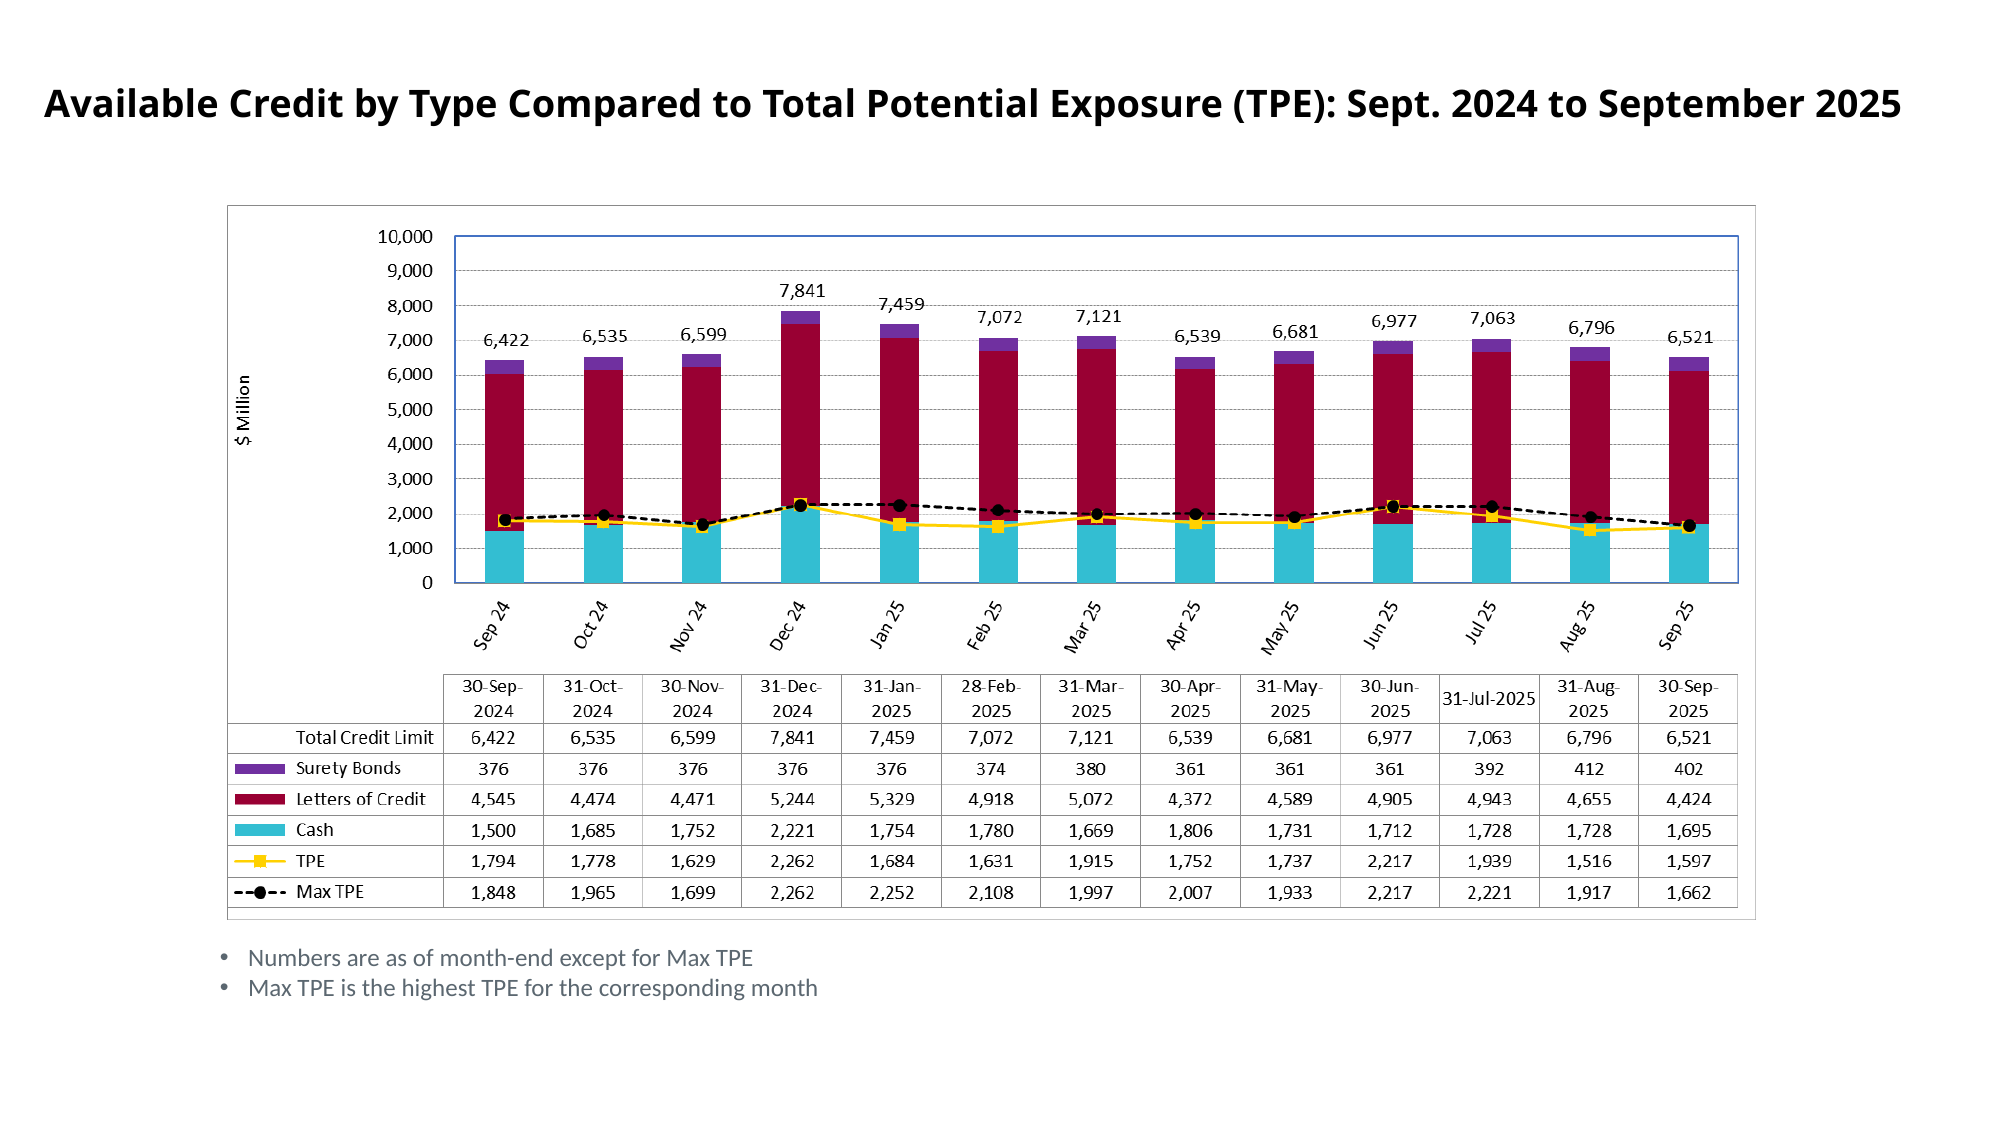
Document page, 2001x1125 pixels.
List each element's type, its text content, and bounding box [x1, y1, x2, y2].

text_box Numbers are as of month-end except for Max TPE Max TPE is the highest TPE for the corresponding month [205, 934, 1871, 1054]
title Available Credit by Type Compared to Total Potential Exposure (TPE): Sept. 2024 to September 2025 [29, 59, 1955, 150]
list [227, 205, 1756, 920]
